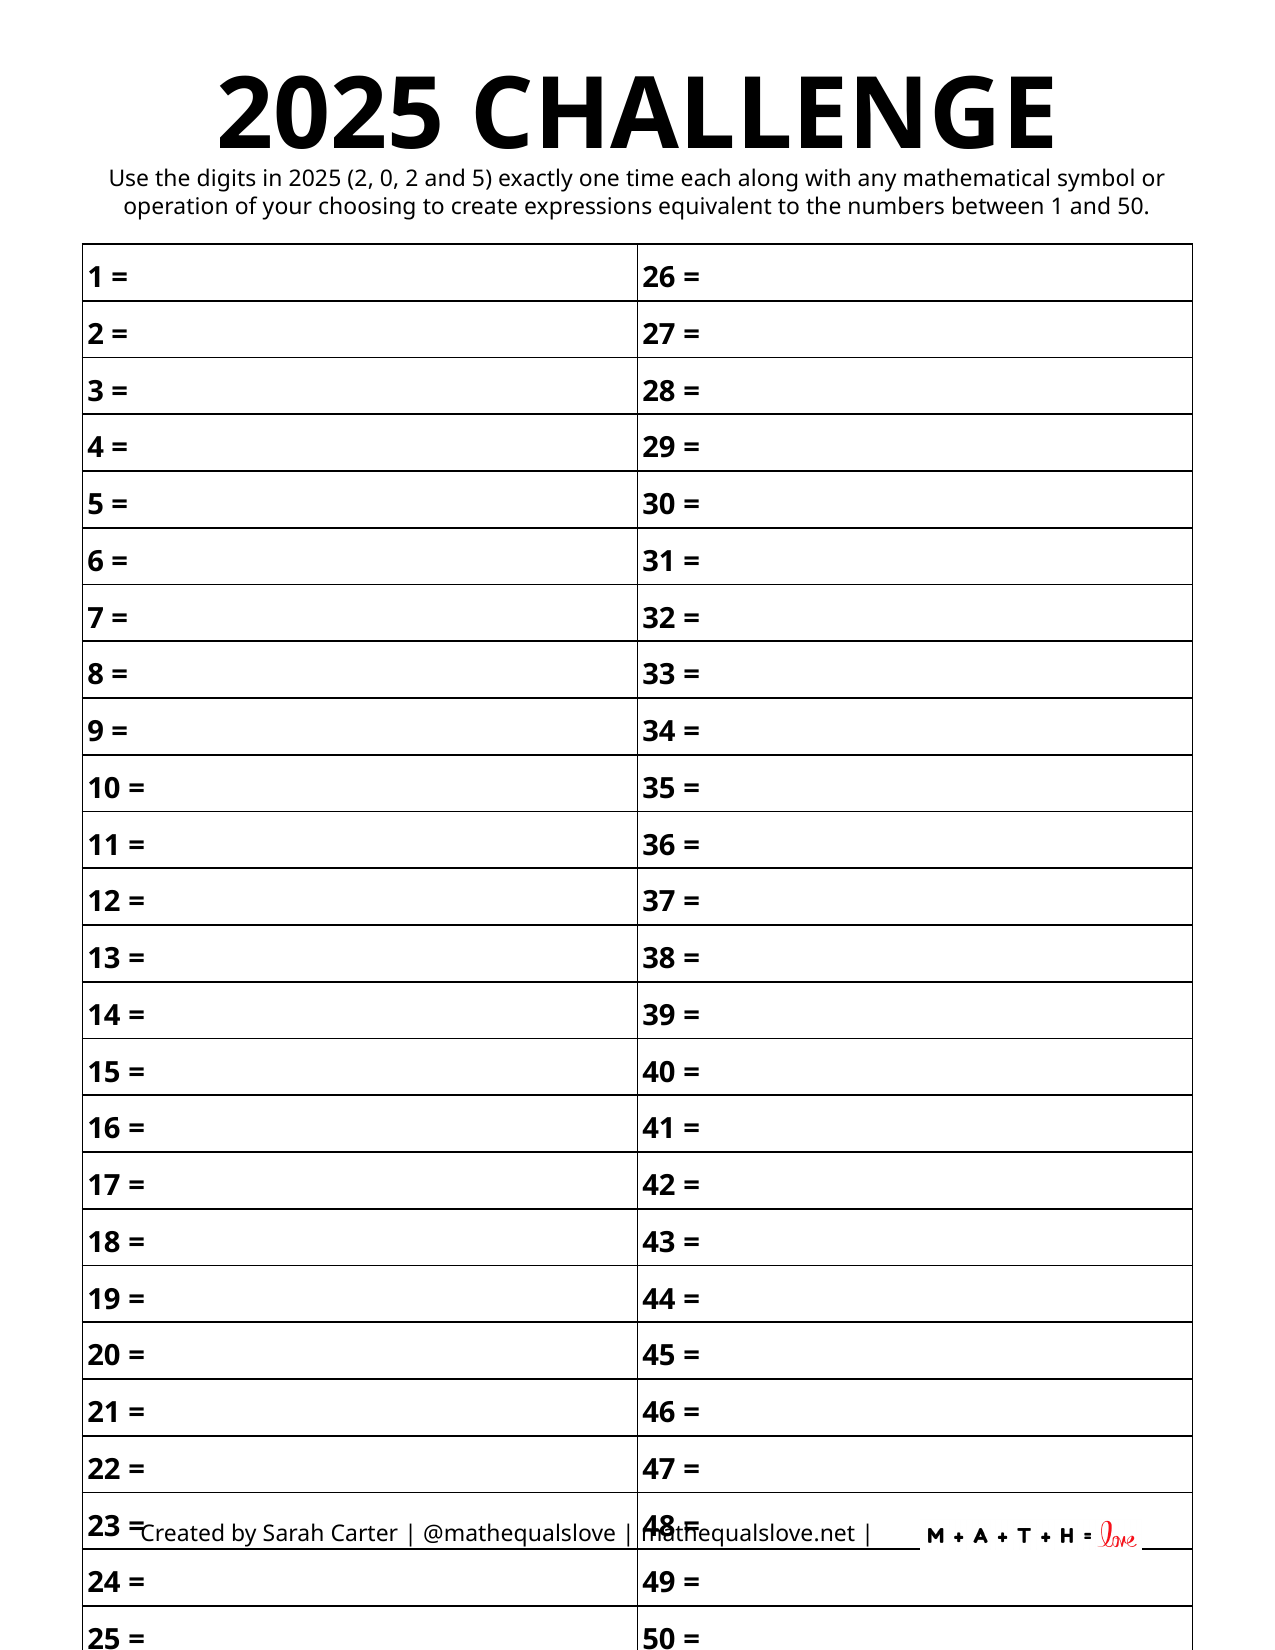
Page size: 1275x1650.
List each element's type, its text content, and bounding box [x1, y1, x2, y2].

table_cell 5 = [83, 472, 637, 527]
text_box Use the digits in 2025 (2, 0, 2 and 5) exactly one time each along with any mathematical symbol or operation of your choosing to create expressions equivalent to the numbers between 1 and 50. [74, 157, 1200, 244]
table_cell 22 = [83, 1437, 264, 1492]
table_cell 24 = [83, 1550, 264, 1605]
table_header 26 = [638, 245, 1192, 300]
table_cell 23 = [83, 1493, 264, 1548]
table_cell 19 = [83, 1266, 264, 1321]
table_cell 14 = [83, 983, 264, 1038]
table_cell 13 = [83, 926, 264, 981]
table_cell 27 = [638, 302, 1192, 357]
table_cell 29 = [638, 415, 1192, 470]
table_cell 16 = [83, 1096, 264, 1151]
table_cell 10 = [83, 756, 264, 811]
text_box [264, 700, 1275, 1650]
table_cell 25 = [83, 1607, 264, 1650]
table_cell 4 = [83, 415, 637, 470]
table_cell 2 = [83, 302, 637, 357]
table_cell 6 = [83, 529, 637, 584]
table_cell 20 = [83, 1323, 264, 1378]
table_cell 30 = [638, 472, 1192, 527]
table_cell 3 = [83, 358, 637, 413]
text_box 2025 CHALLENGE [72, 42, 1203, 158]
table_header 1 = [83, 245, 637, 300]
table_cell 18 = [83, 1210, 264, 1265]
table_cell 8 = [83, 642, 637, 697]
table_cell 32 = [638, 585, 1192, 640]
table_cell 7 = [83, 585, 637, 640]
table_cell 11 = [83, 812, 264, 867]
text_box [125, 1510, 1254, 1555]
table_cell 21 = [83, 1380, 264, 1435]
table_cell 31 = [638, 529, 1192, 584]
table_cell 28 = [638, 358, 1192, 413]
table_cell 33 = [638, 642, 1192, 697]
table_cell 17 = [83, 1153, 264, 1208]
table_cell 9 = [83, 699, 637, 754]
table_cell 15 = [83, 1039, 264, 1094]
table_cell 12 = [83, 869, 264, 924]
